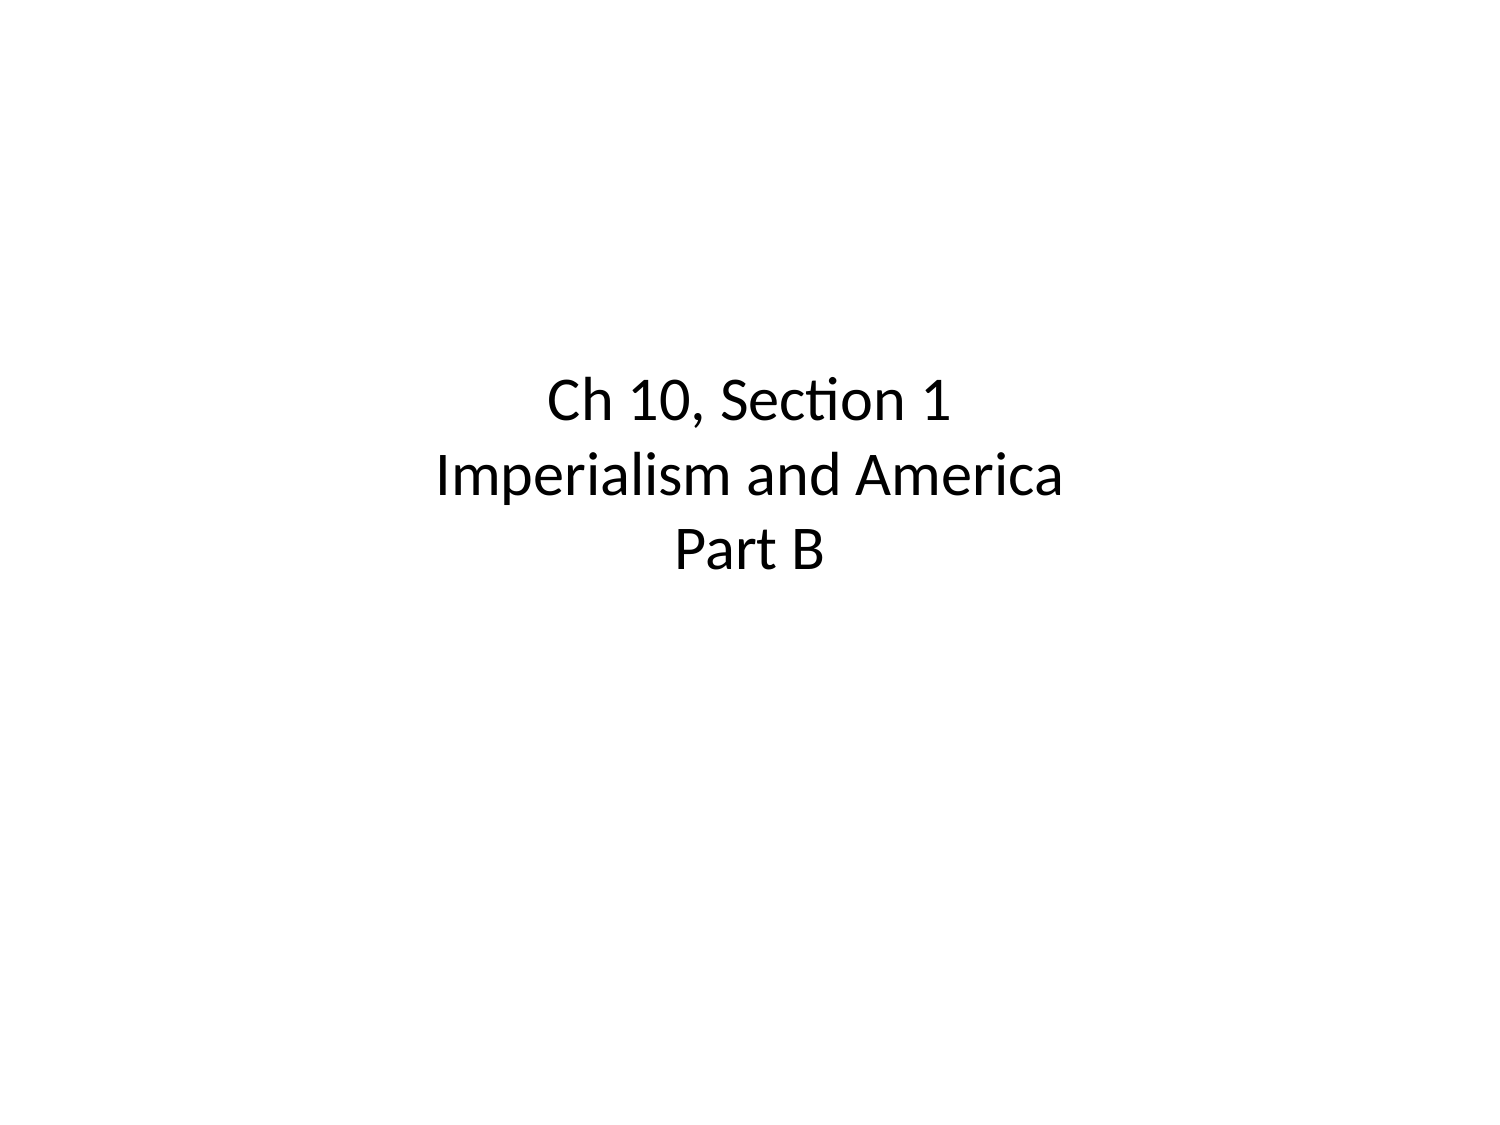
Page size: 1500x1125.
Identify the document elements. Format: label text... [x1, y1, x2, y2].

title Ch 10, Section 1 Imperialism and America Part B [112, 349, 1388, 591]
